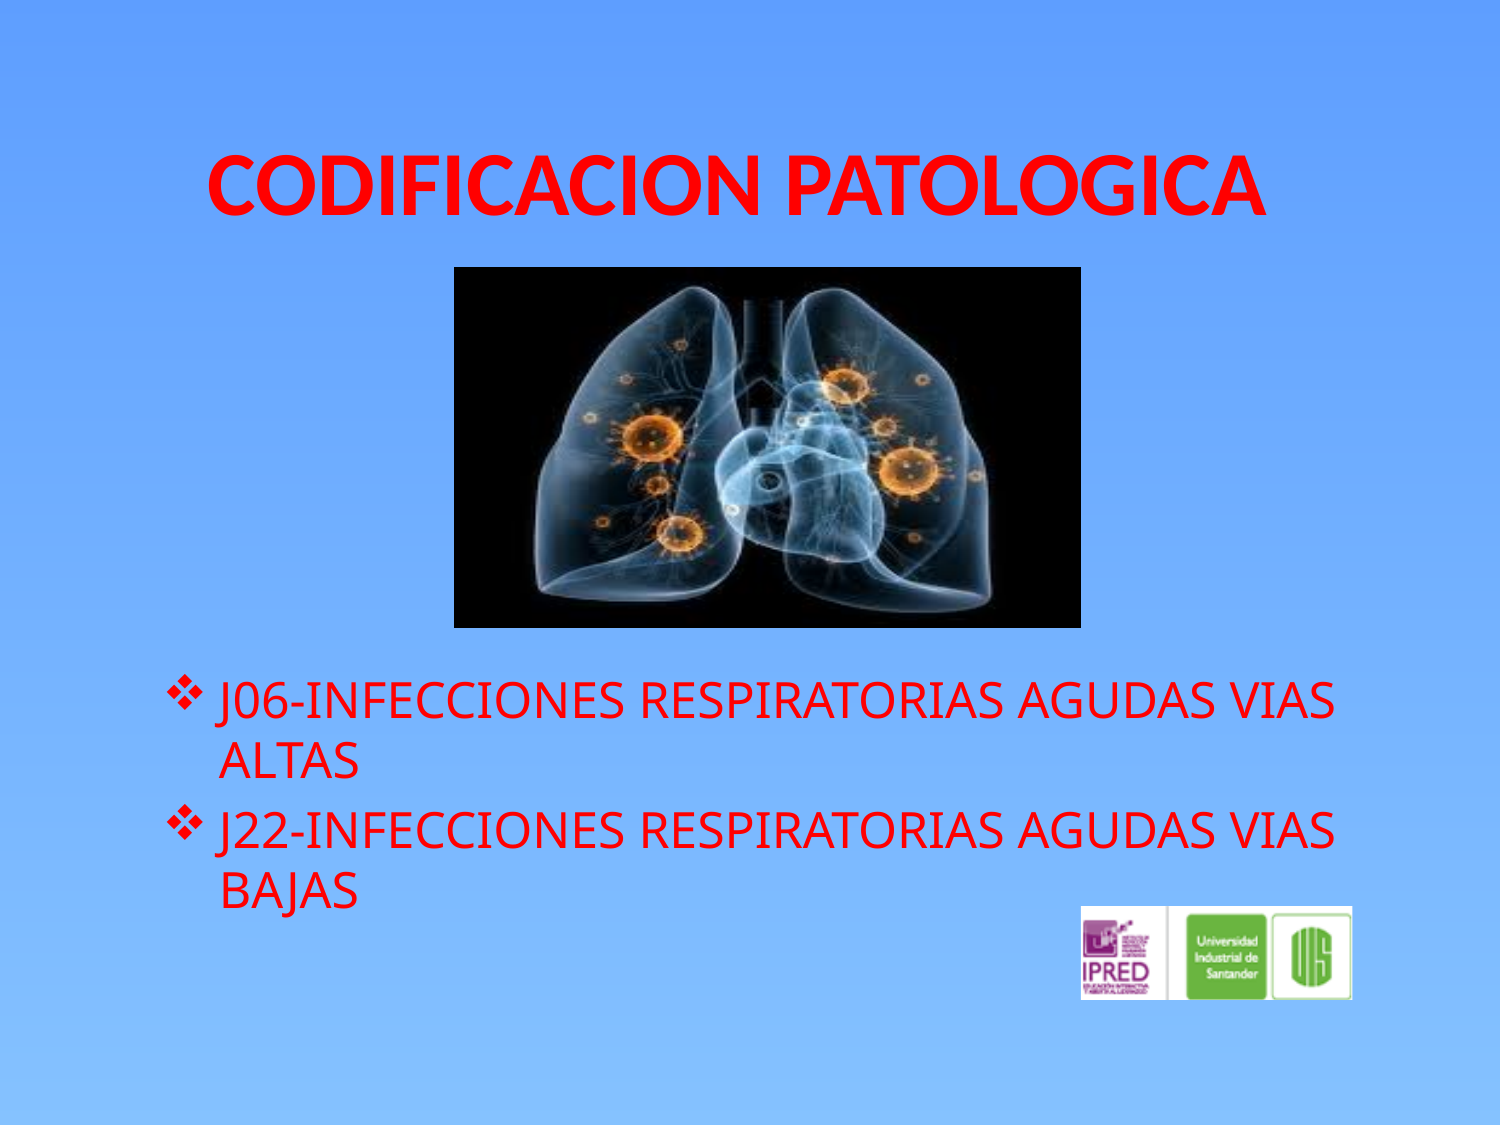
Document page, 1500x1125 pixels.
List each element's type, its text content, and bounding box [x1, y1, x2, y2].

title CODIFICACION PATOLOGICA [100, 90, 1376, 268]
subtitle J06-INFECCIONES RESPIRATORIAS AGUDAS VIAS ALTAS J22-INFECCIONES RESPIRATORIAS AGUDAS VIAS BAJAS [147, 660, 1388, 949]
picture [454, 266, 1081, 628]
picture [1080, 906, 1353, 1000]
